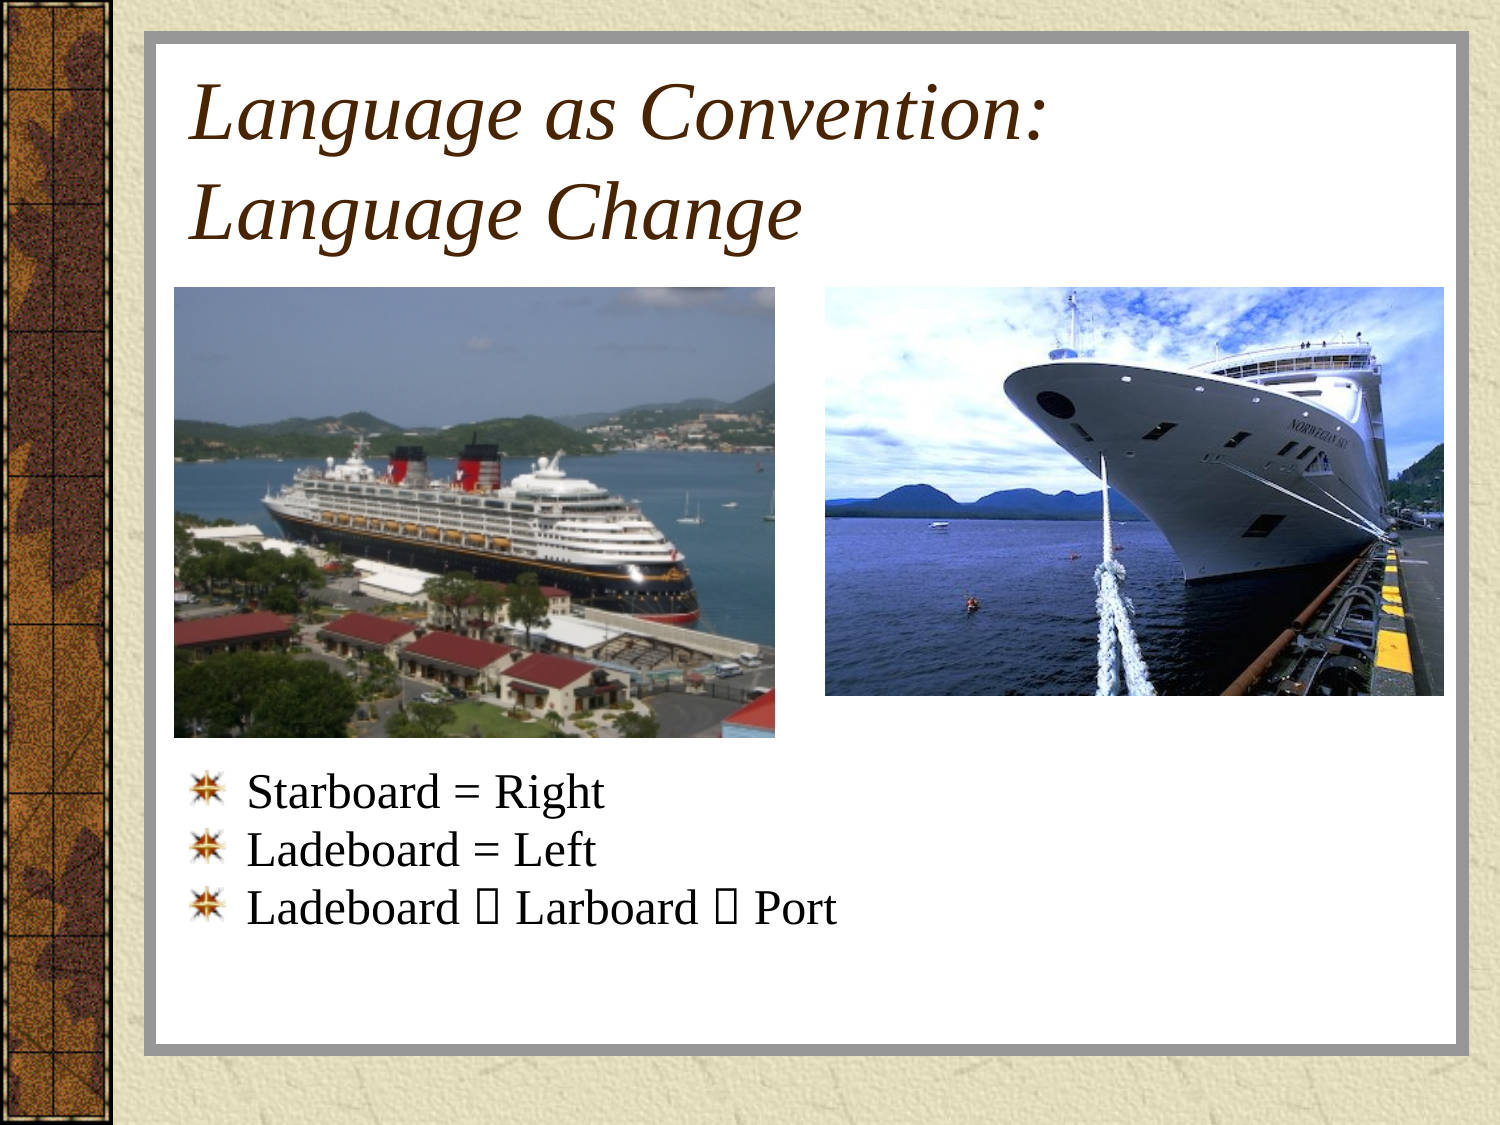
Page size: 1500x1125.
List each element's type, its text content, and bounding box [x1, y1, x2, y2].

list Starboard = Right Ladeboard = Left Ladeboard  Larboard  Port [174, 762, 1450, 963]
picture [0, 0, 1500, 1125]
title Language as Convention: Language Change [174, 62, 1450, 250]
